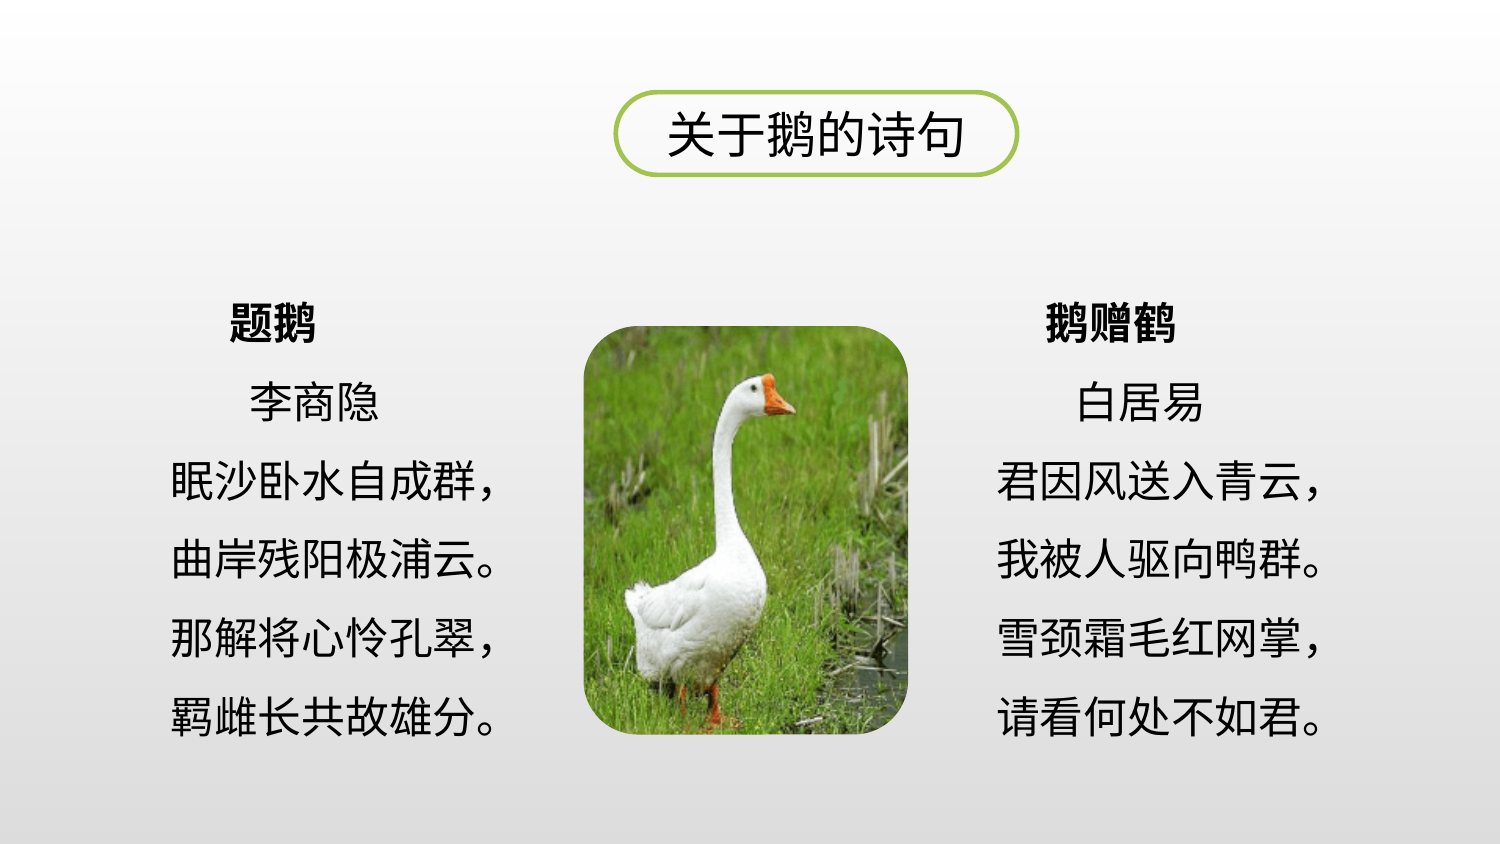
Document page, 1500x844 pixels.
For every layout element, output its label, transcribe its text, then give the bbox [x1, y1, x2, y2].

picture [583, 326, 909, 735]
text_box 关于鹅的诗句 [614, 91, 1019, 176]
text_box 题鹅 李商隐 眠沙卧水自成群， 曲岸残阳极浦云。 那解将心怜孔翠， 羁雌长共故雄分。 [159, 264, 545, 748]
text_box 鹅赠鹤 白居易 君因风送入青云， 我被人驱向鸭群。 雪颈霜毛红网掌， 请看何处不如君。 [984, 264, 1338, 748]
